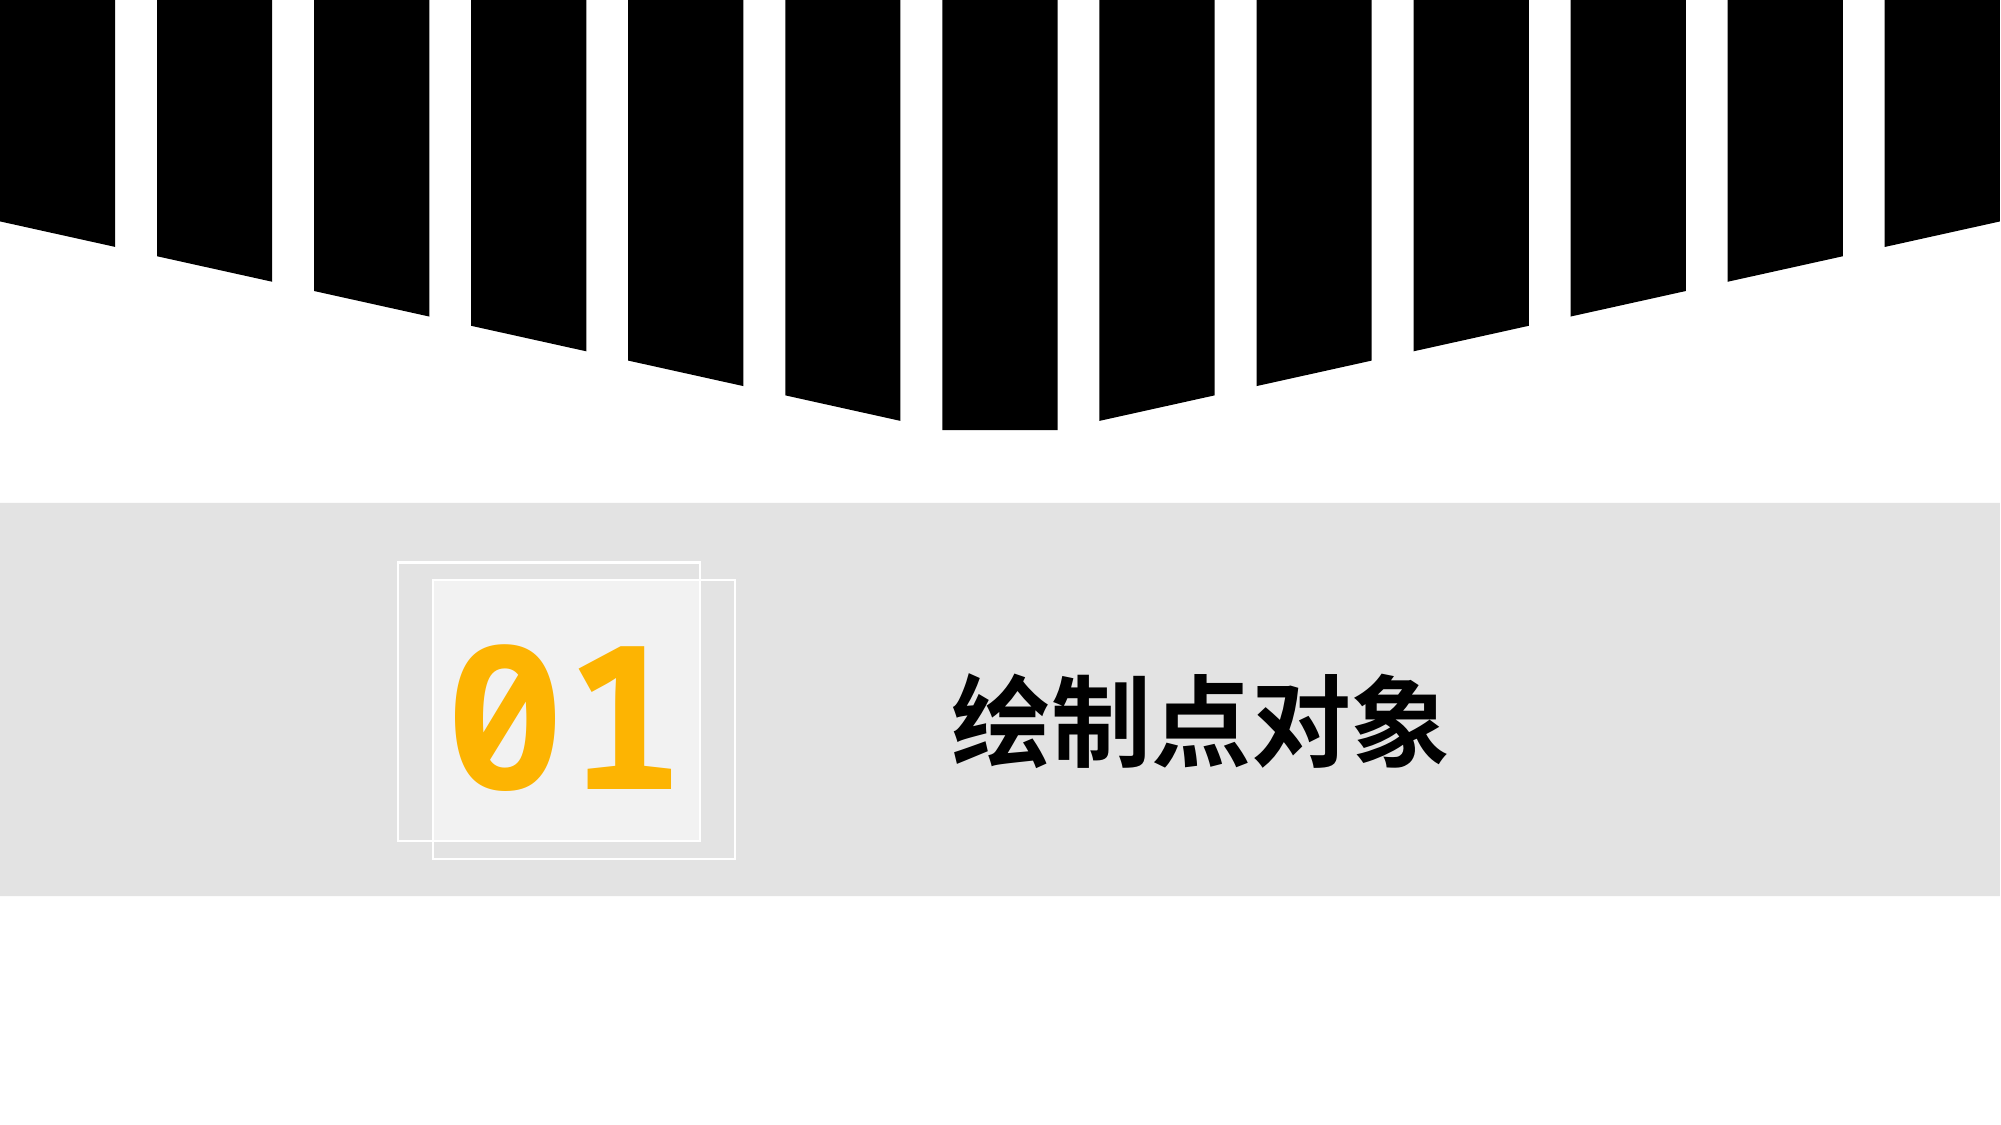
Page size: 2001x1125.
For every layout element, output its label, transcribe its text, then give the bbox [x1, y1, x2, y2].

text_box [397, 562, 736, 860]
text_box 绘制点对象 [936, 651, 1467, 787]
